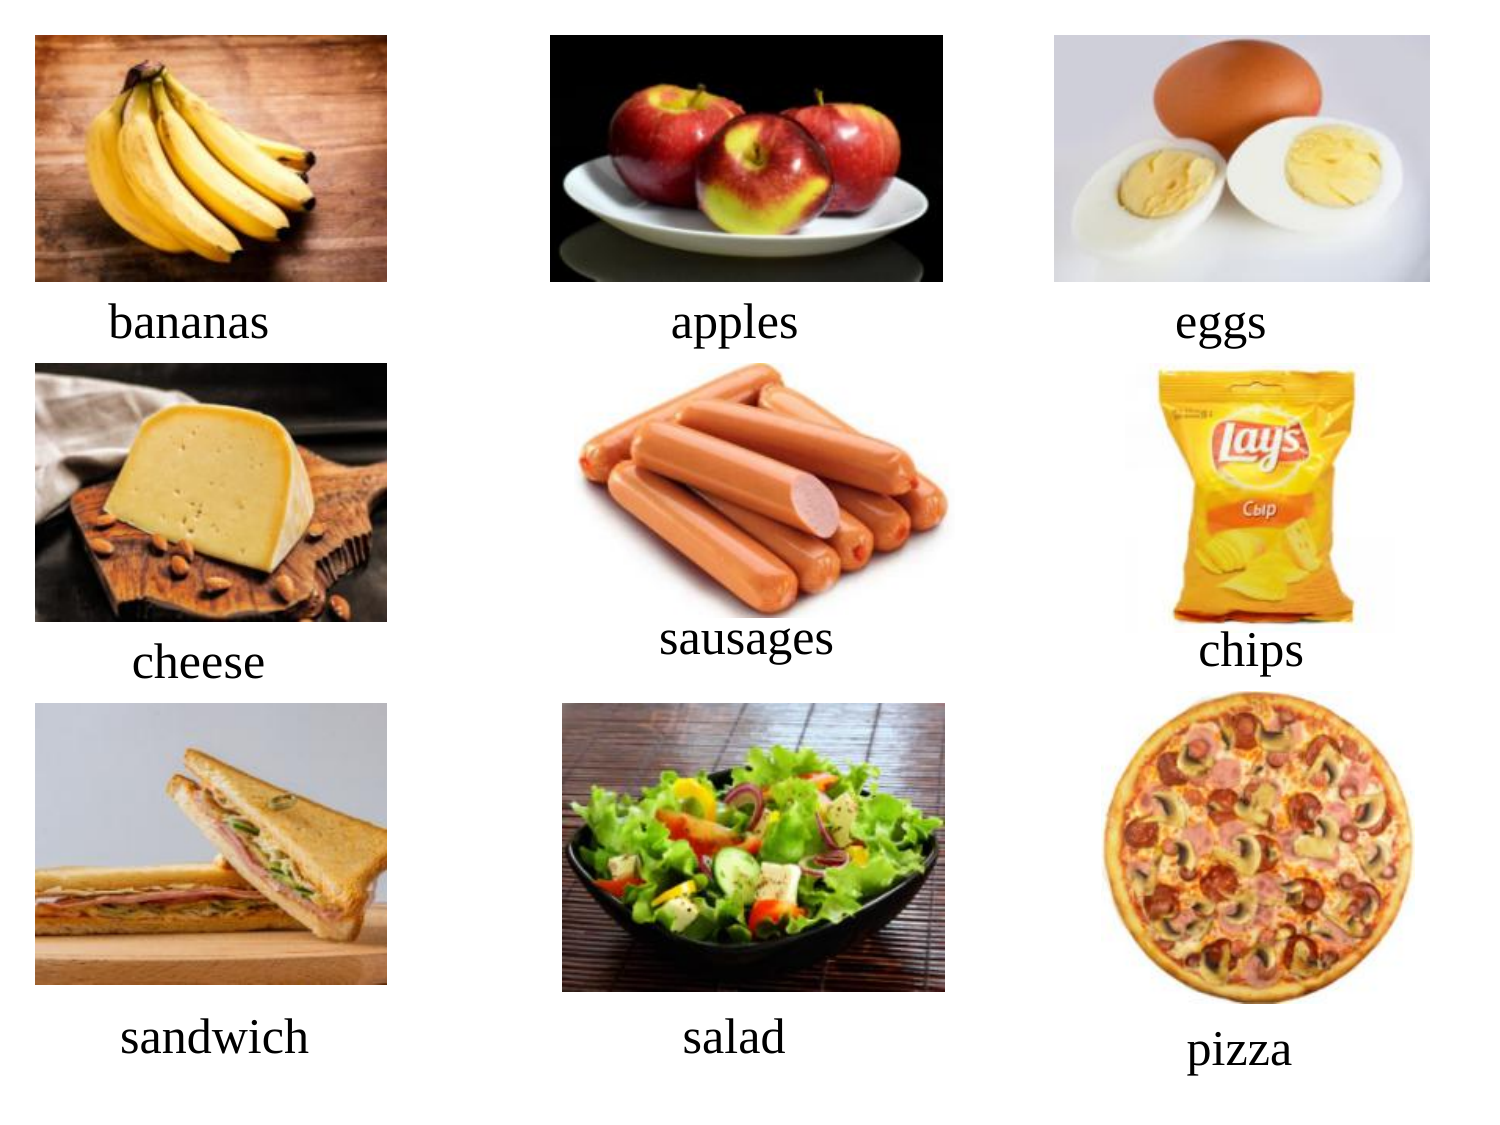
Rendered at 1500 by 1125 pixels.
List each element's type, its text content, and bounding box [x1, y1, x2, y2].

text_box apples [656, 281, 1078, 356]
text_box sausages [644, 597, 1032, 673]
picture [34, 702, 387, 985]
text_box chips [1183, 609, 1453, 685]
text_box bananas [93, 281, 575, 356]
text_box pizza [1171, 1007, 1442, 1083]
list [34, 34, 387, 282]
picture [1124, 362, 1395, 633]
text_box cheese [117, 621, 469, 696]
picture [562, 702, 945, 992]
text_box eggs [1160, 293, 1407, 356]
picture [573, 363, 956, 618]
text_box sandwich [105, 996, 493, 1071]
picture [1101, 691, 1415, 1005]
picture [550, 34, 943, 282]
text_box salad [667, 996, 973, 1071]
picture [1054, 34, 1430, 282]
picture [34, 362, 387, 622]
